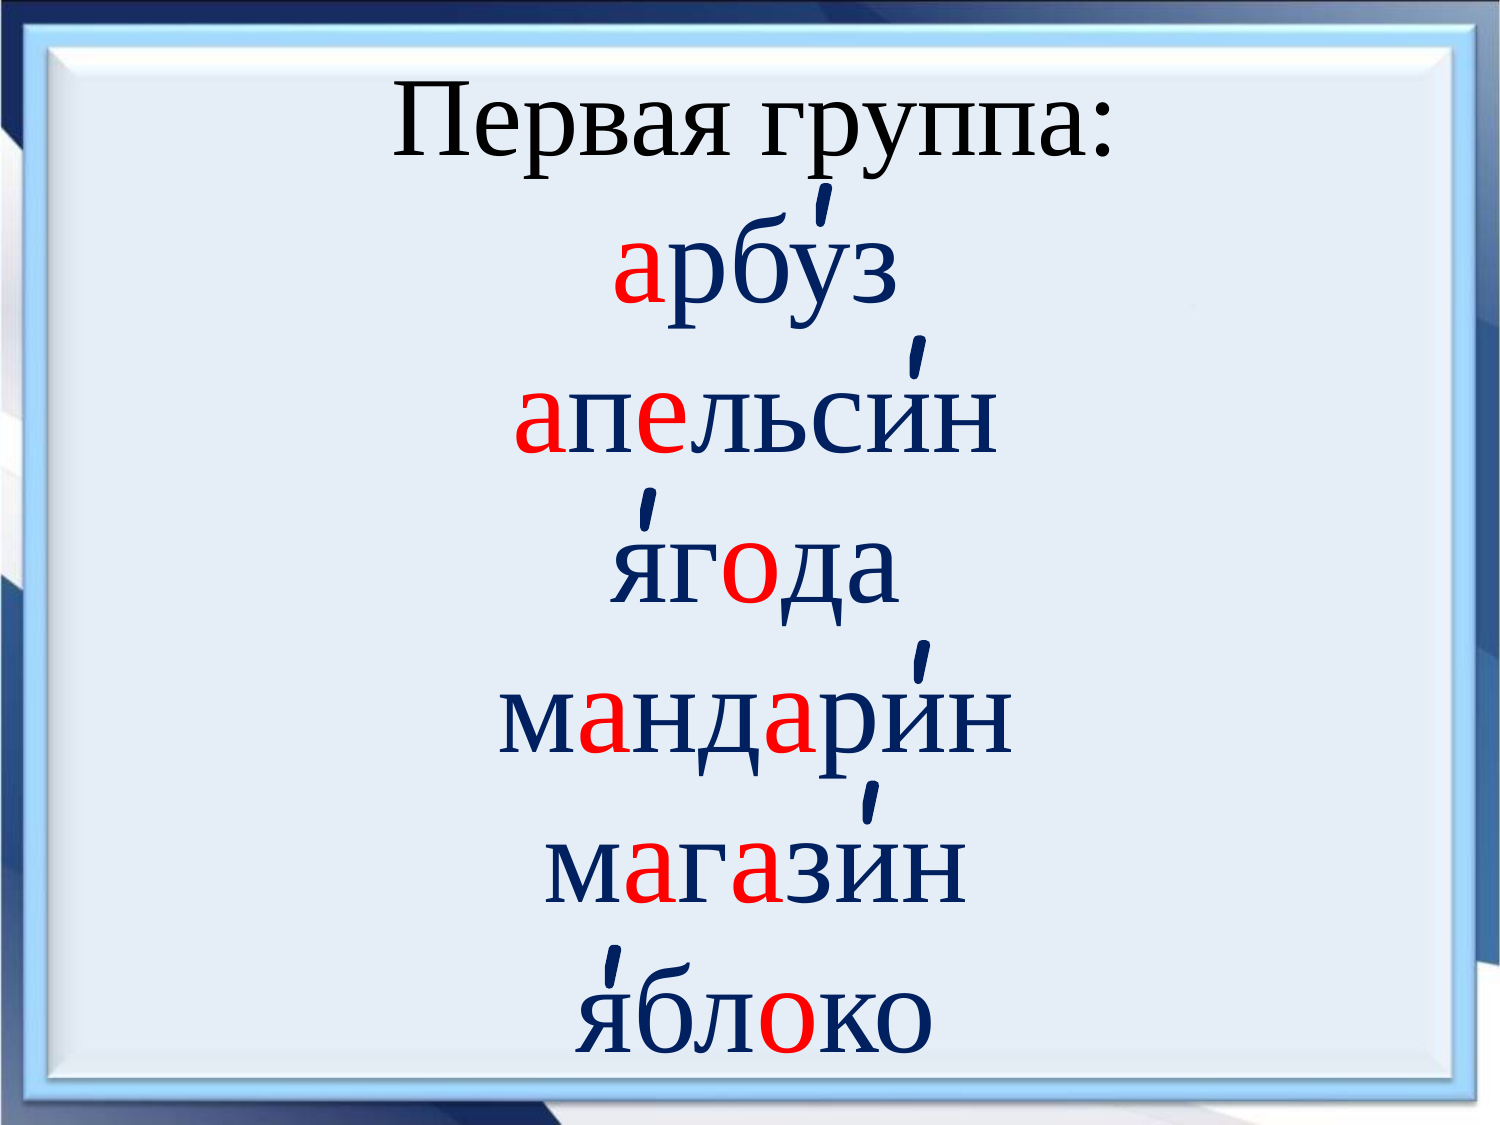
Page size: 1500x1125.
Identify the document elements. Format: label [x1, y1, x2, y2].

picture [0, 0, 1500, 1125]
text_box [93, 34, 1419, 1096]
